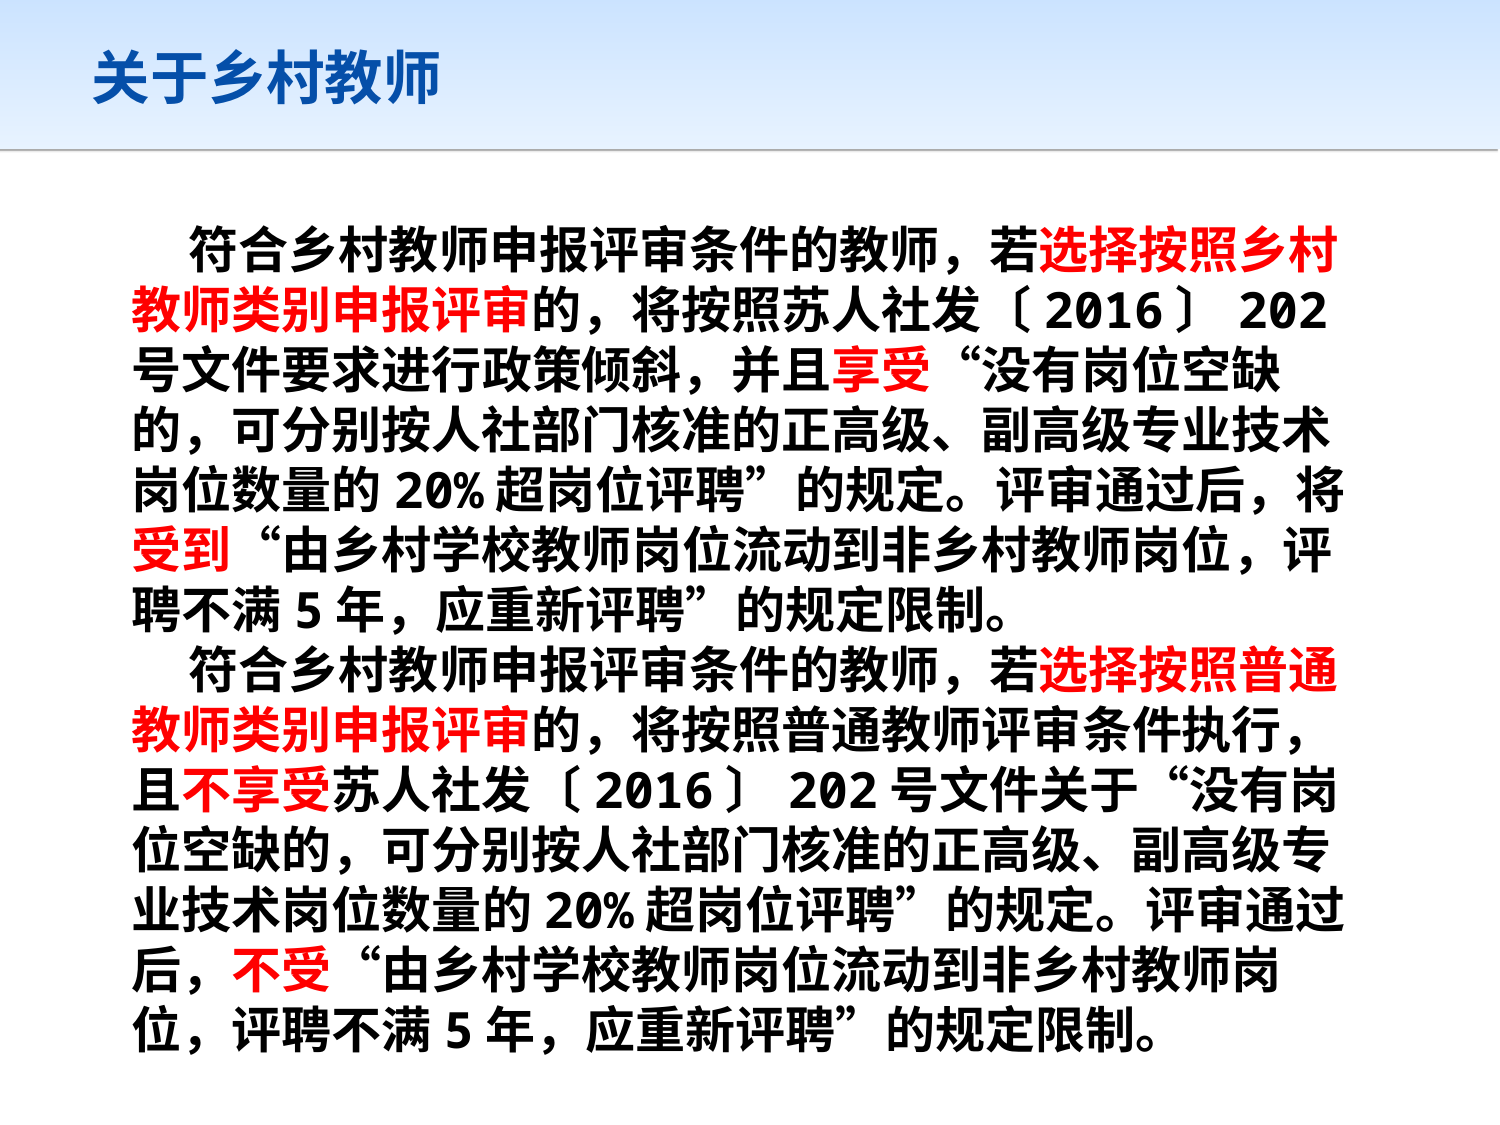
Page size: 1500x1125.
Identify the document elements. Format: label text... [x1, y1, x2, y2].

title 关于乡村教师 [76, 23, 1424, 131]
text_box 符合乡村教师申报评审条件的教师，若选择按照乡村教师类别申报评审的，将按照苏人社发〔2016〕202号文件要求进行政策倾斜，并且享受“没有岗位空缺的，可分别按人社部门核准的正高级、副高级专业技术岗位数量的20%超岗位评聘”的规定。评审通过后，将受到“由乡村学校教师岗位流动到非乡村教师岗位，评聘不满5年，应重新评聘”的规定限制。 符合乡村教师申报评审条件的教师，若选择按照普通教师类别申报评审的，将按照普通教师评审条件执行，且不享受苏人社发〔2016〕202号文件关于“没有岗位空缺的，可分别按人社部门核准的正高级、副高级专业技术岗位数量的20%超岗位评聘”的规定。评审通过后，不受“由乡村学校教师岗位流动到非乡村教师岗位，评聘不满5年，应重新评聘”的规定限制。 [117, 210, 1370, 1066]
